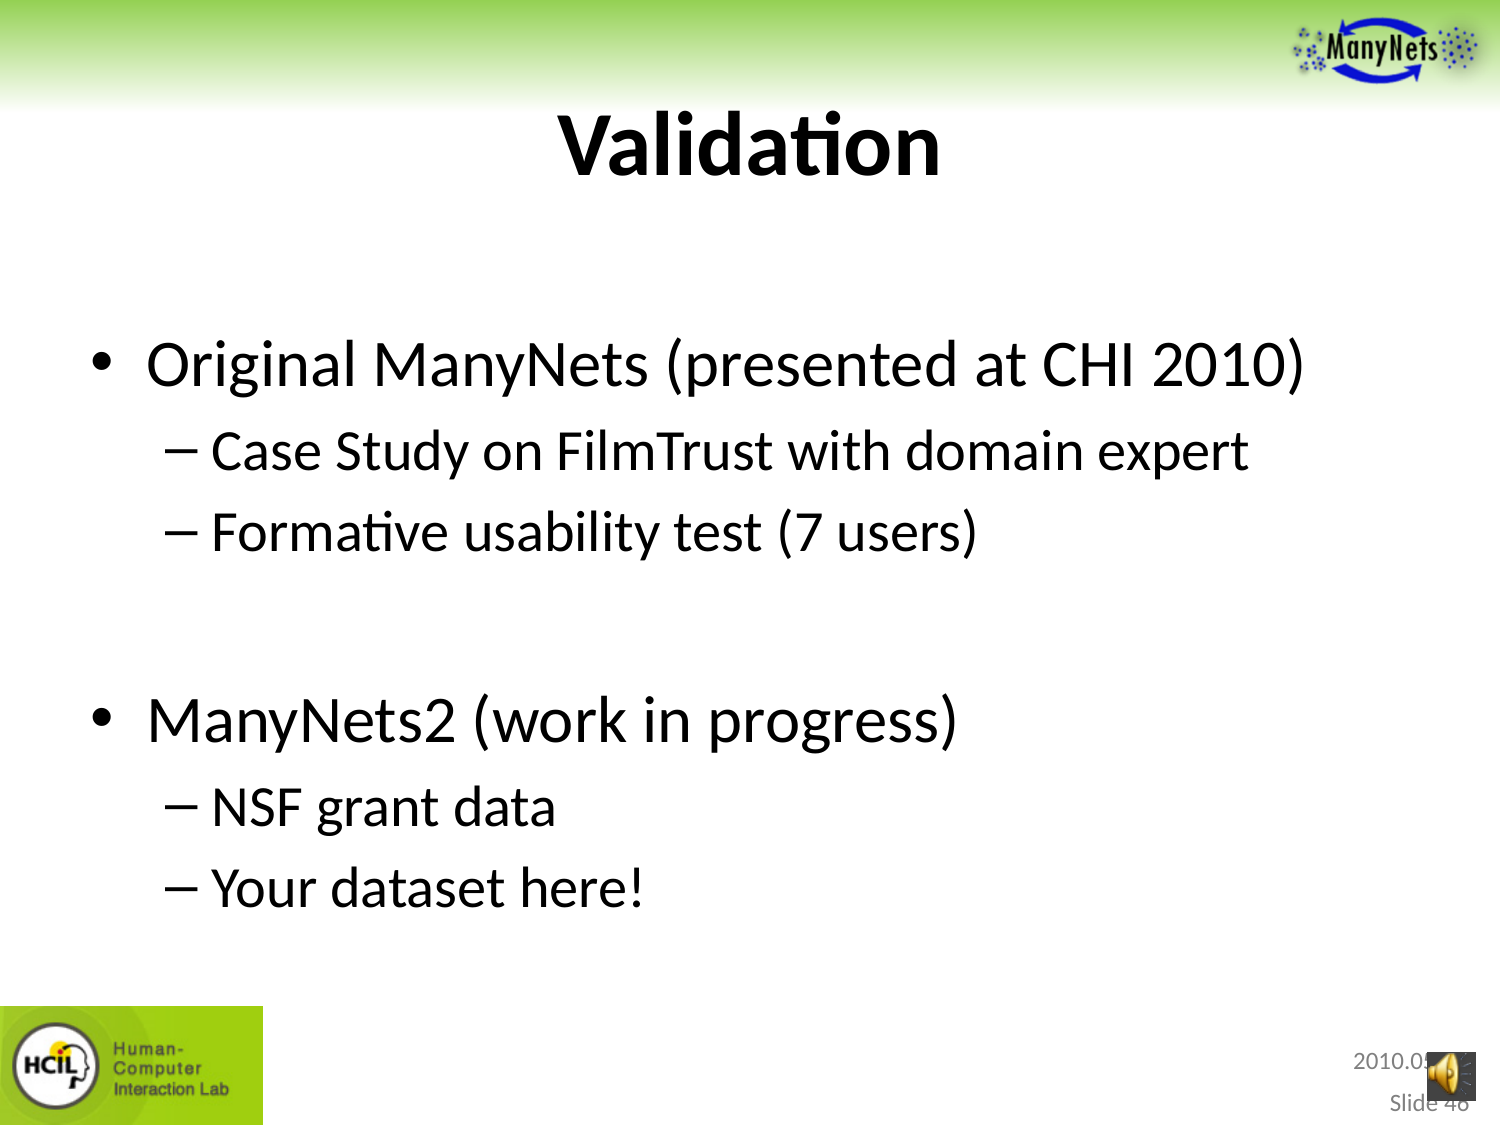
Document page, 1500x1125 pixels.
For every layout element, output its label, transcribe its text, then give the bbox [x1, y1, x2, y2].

picture [1426, 1051, 1477, 1102]
list Original ManyNets (presented at CHI 2010) Case Study on FilmTrust with domain expert Formative usability test (7 users) ManyNets2 (work in progress) NSF grant data Your dataset here! [75, 312, 1425, 1005]
picture [0, 1006, 263, 1125]
picture [1276, 12, 1500, 90]
title Validation [75, 45, 1425, 233]
